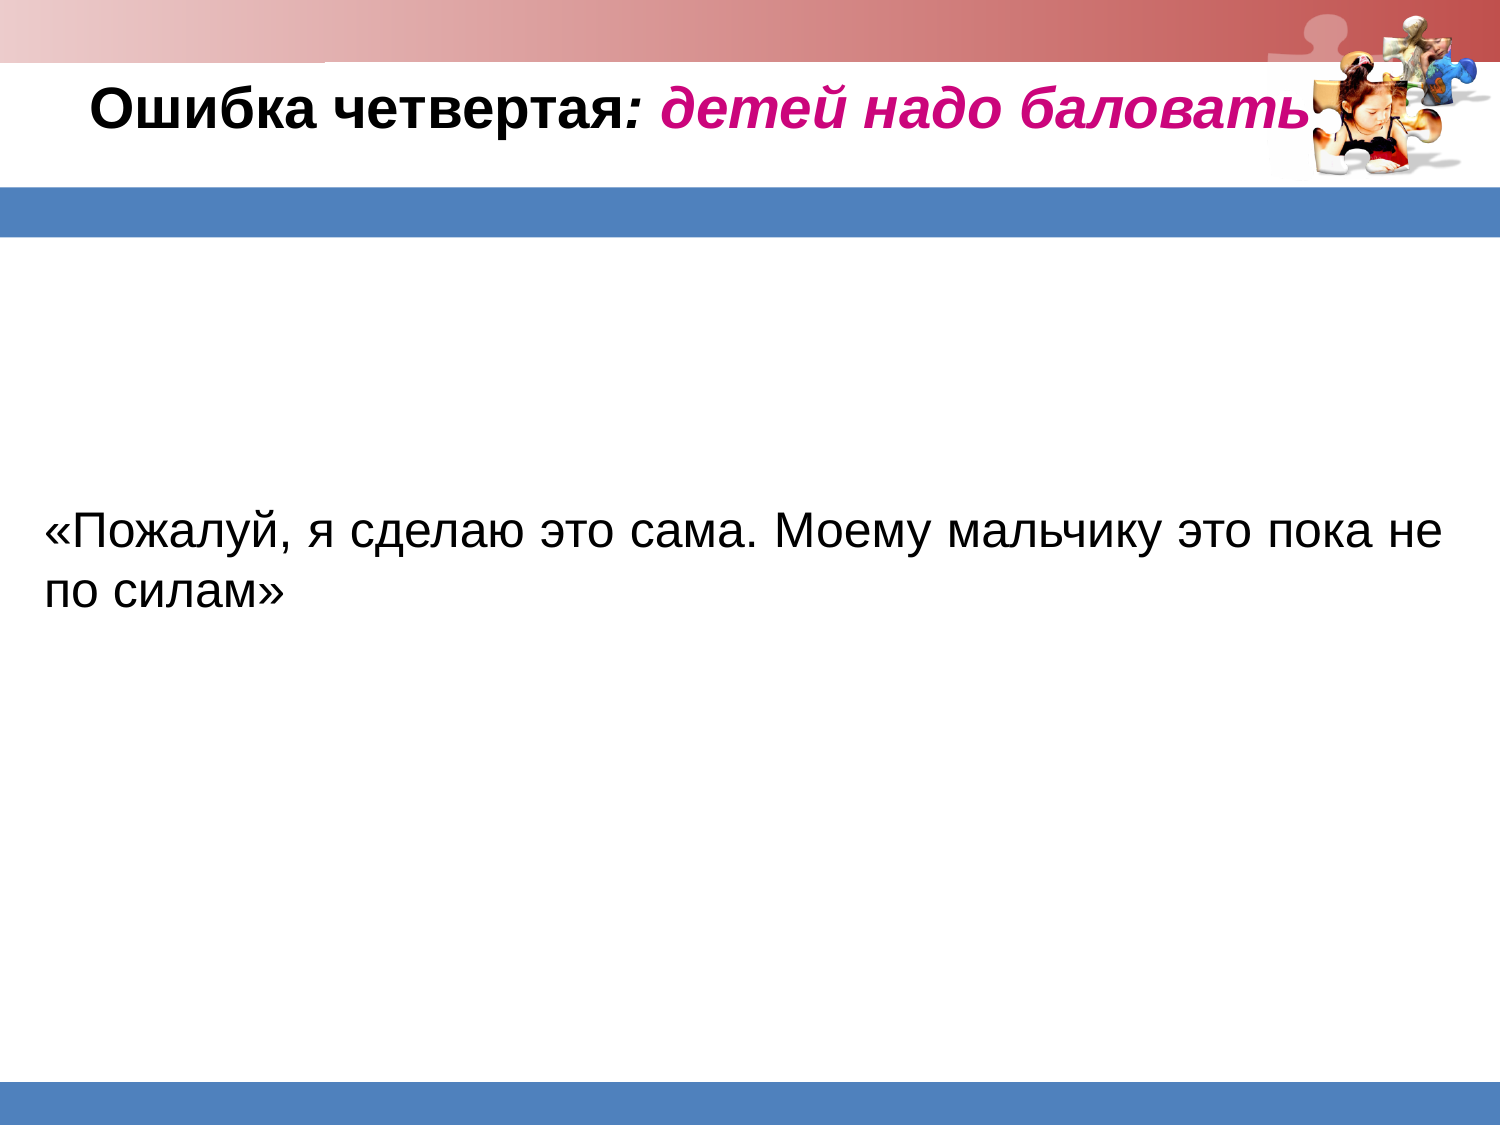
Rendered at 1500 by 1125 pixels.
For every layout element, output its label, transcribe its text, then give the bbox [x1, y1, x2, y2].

text_box «Пожалуй, я сделаю это сама. Моему мальчику это пока не по силам» [29, 489, 1459, 625]
text_box [0, 1082, 1500, 1125]
picture [1265, 12, 1493, 185]
text_box Ошибка четвертая: детей надо баловать [75, 62, 1425, 185]
